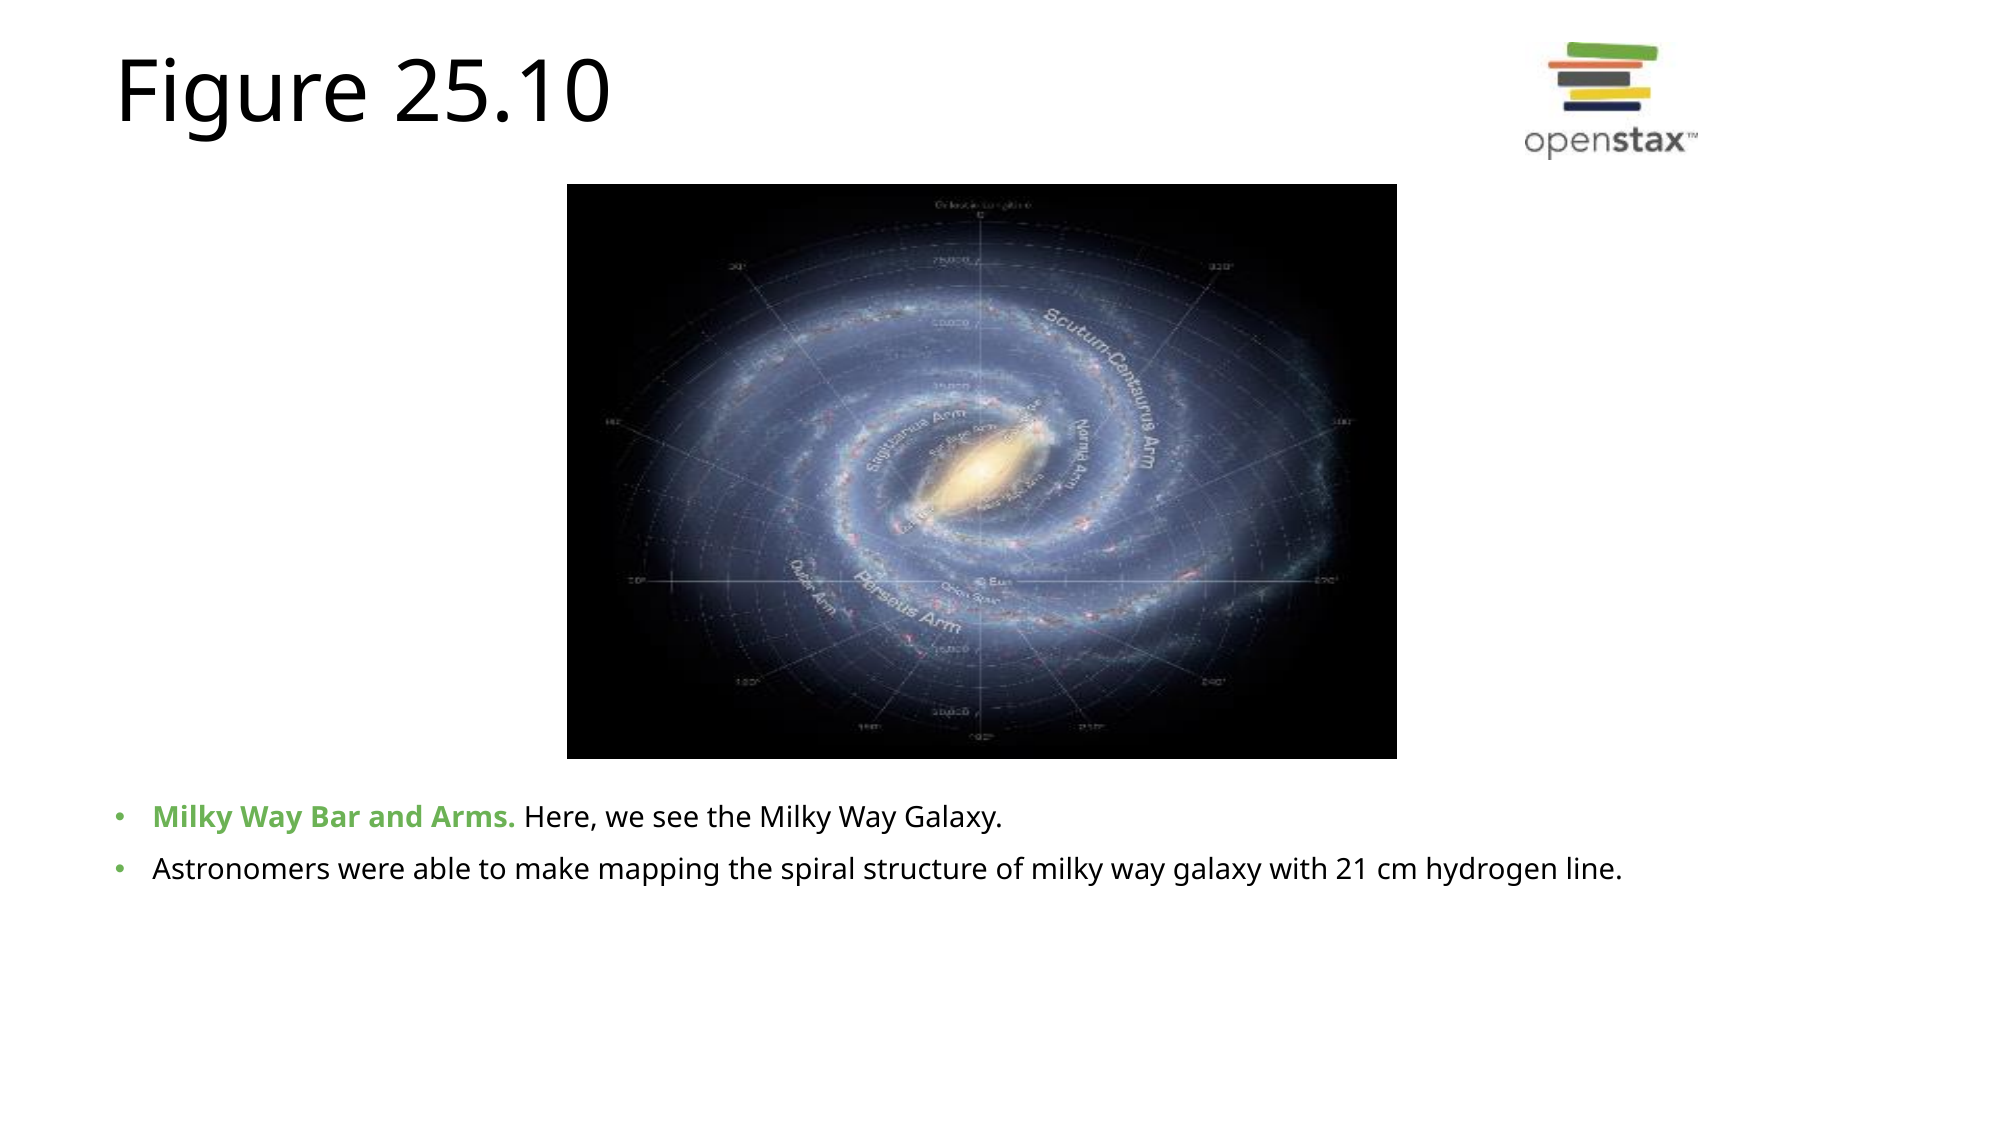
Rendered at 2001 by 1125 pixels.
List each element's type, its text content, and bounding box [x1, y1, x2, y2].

picture [99, 183, 1865, 759]
list Milky Way Bar and Arms. Here, we see the Milky Way Galaxy. Astronomers were able to make mapping the spiral structure of milky way galaxy with 21 cm hydrogen line. [99, 794, 1864, 986]
picture [1524, 42, 1699, 161]
title Figure 25.10 [99, 39, 1864, 148]
